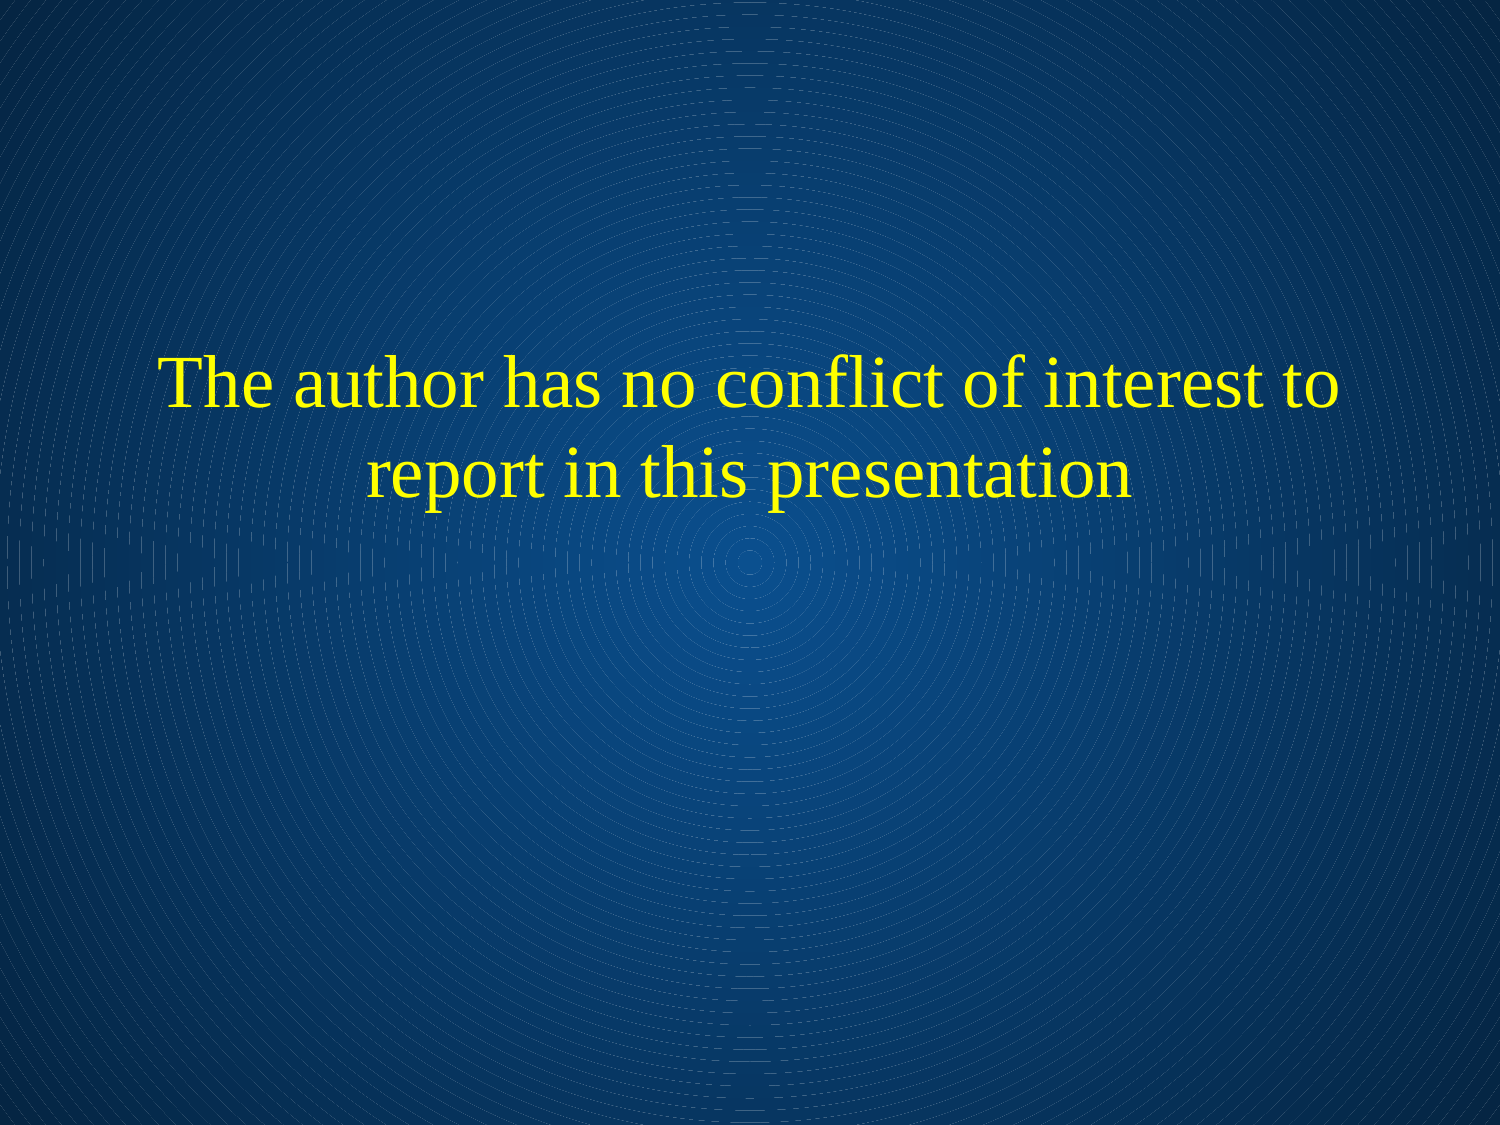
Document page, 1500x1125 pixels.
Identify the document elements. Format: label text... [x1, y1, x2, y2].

text_box The author has no conflict of interest to report in this presentation [112, 324, 1388, 520]
